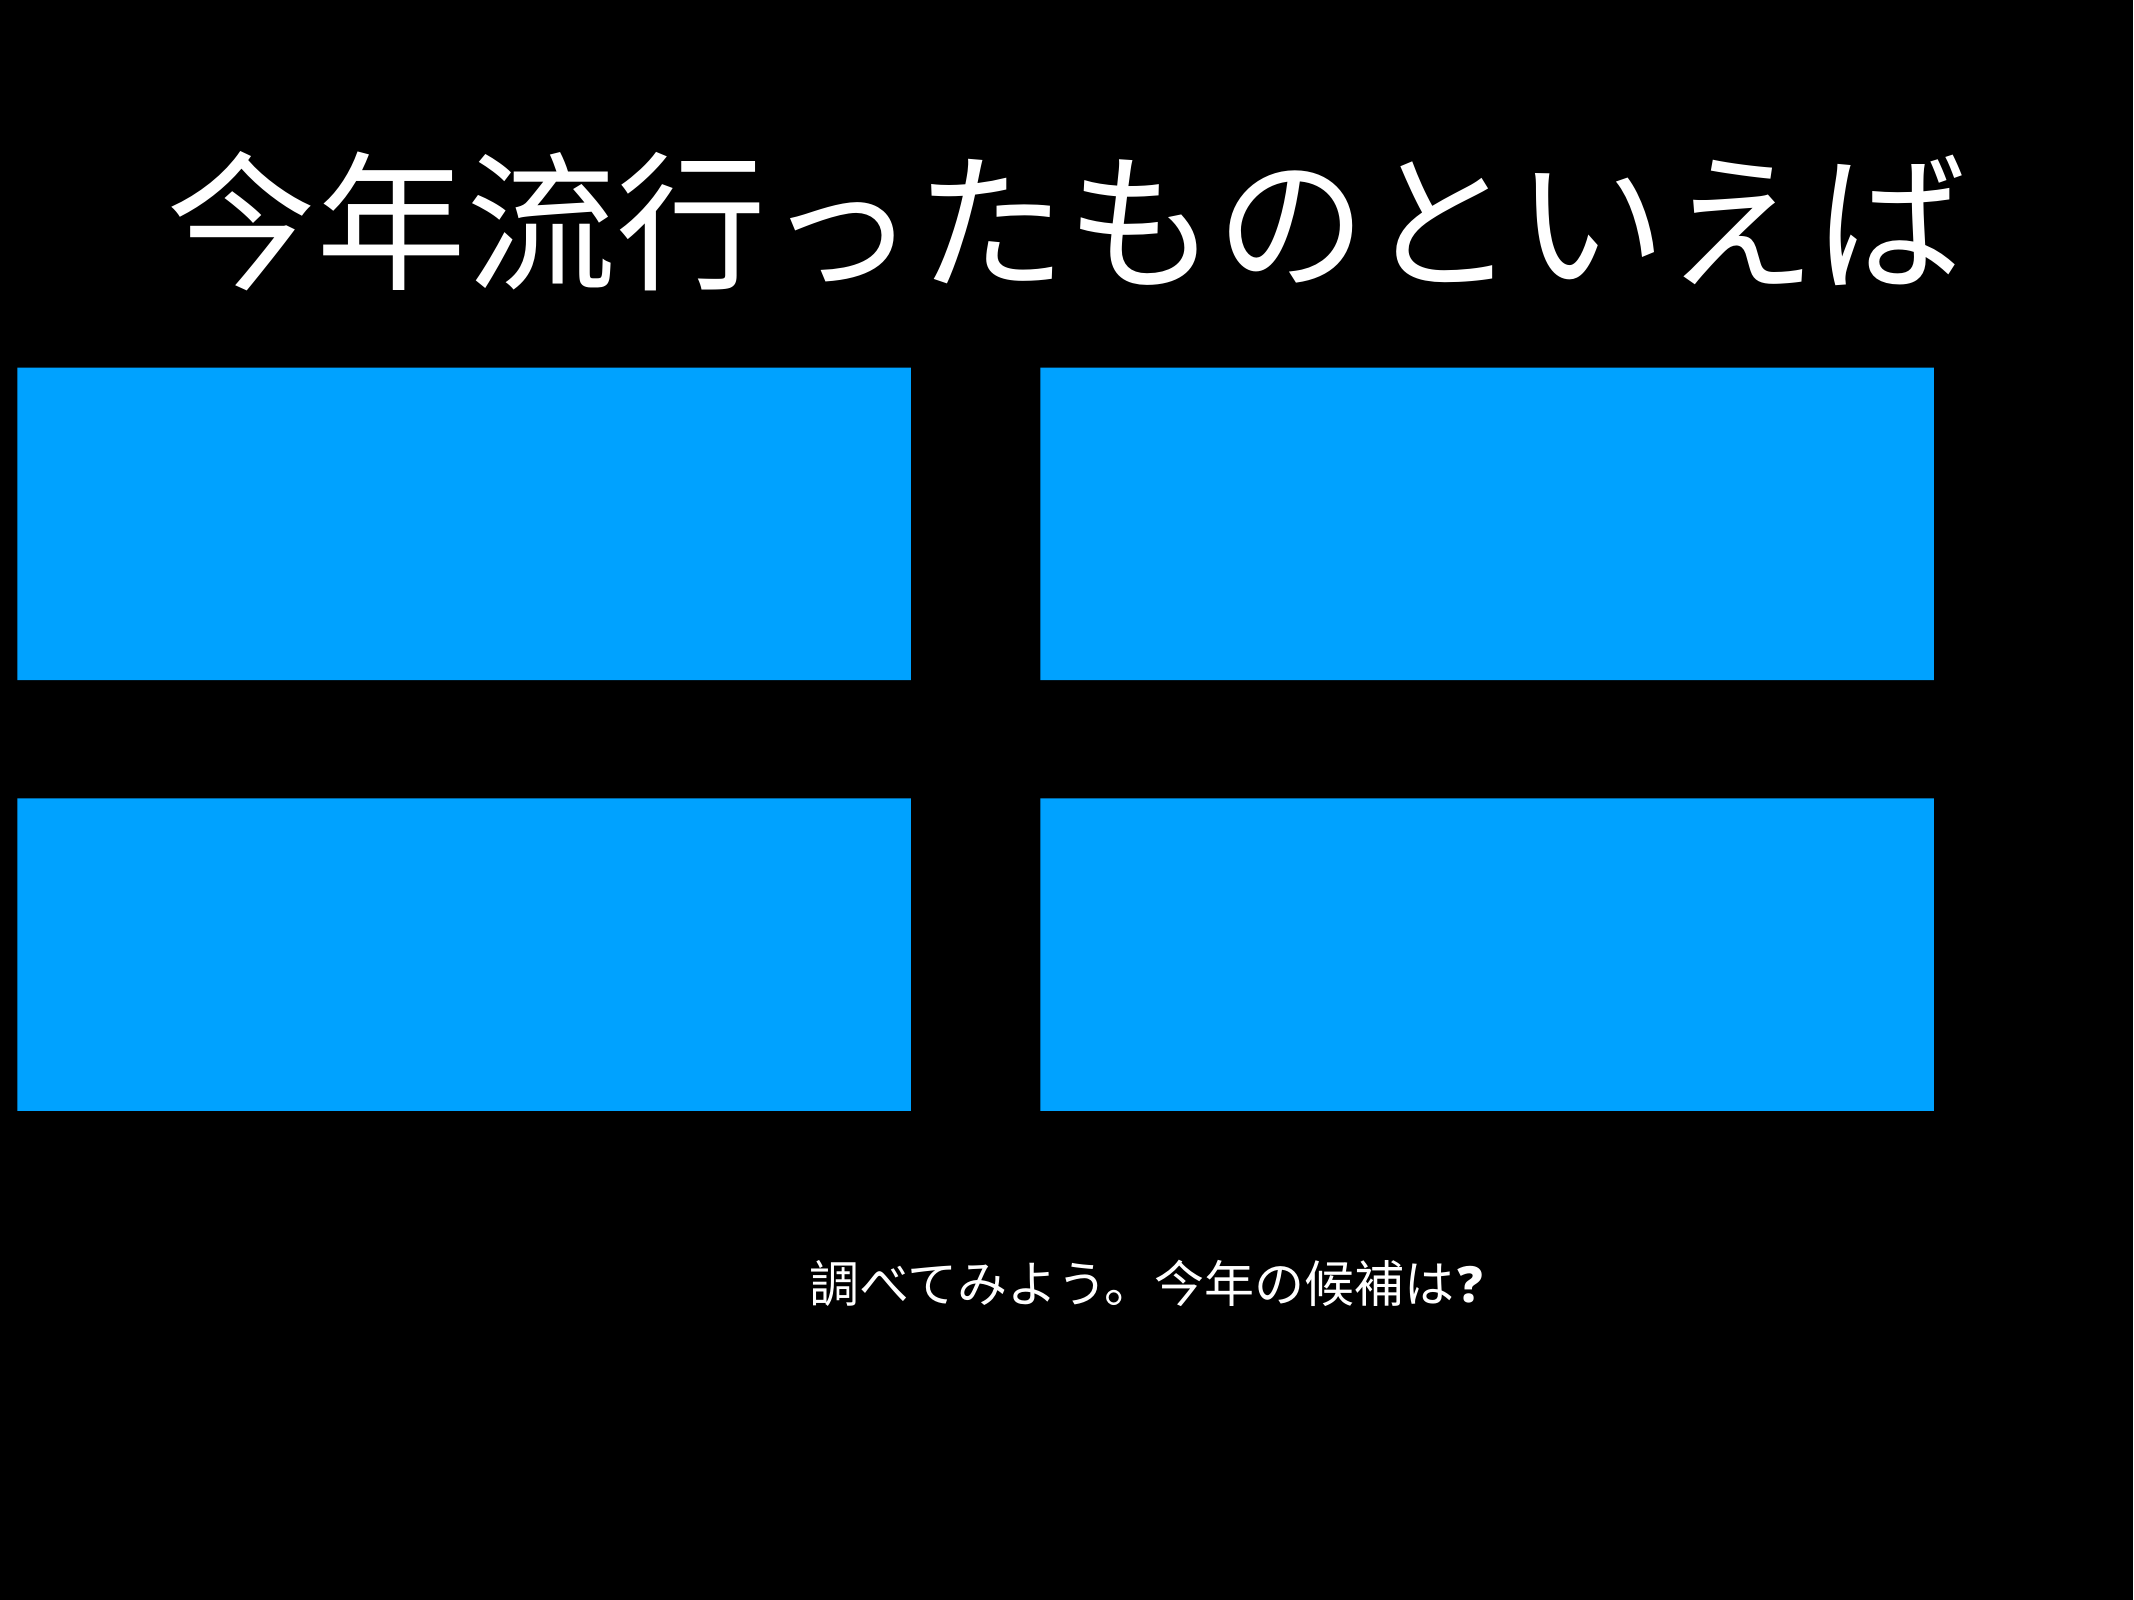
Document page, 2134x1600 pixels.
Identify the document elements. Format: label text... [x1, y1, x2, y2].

text_box 調べてみよう。今年の候補は❓ [801, 1244, 1493, 1322]
text_box [1040, 798, 1934, 1111]
text_box [1040, 367, 1934, 681]
text_box [17, 367, 911, 681]
title 今年流行ったものといえば [155, 41, 1978, 397]
text_box [17, 798, 911, 1111]
